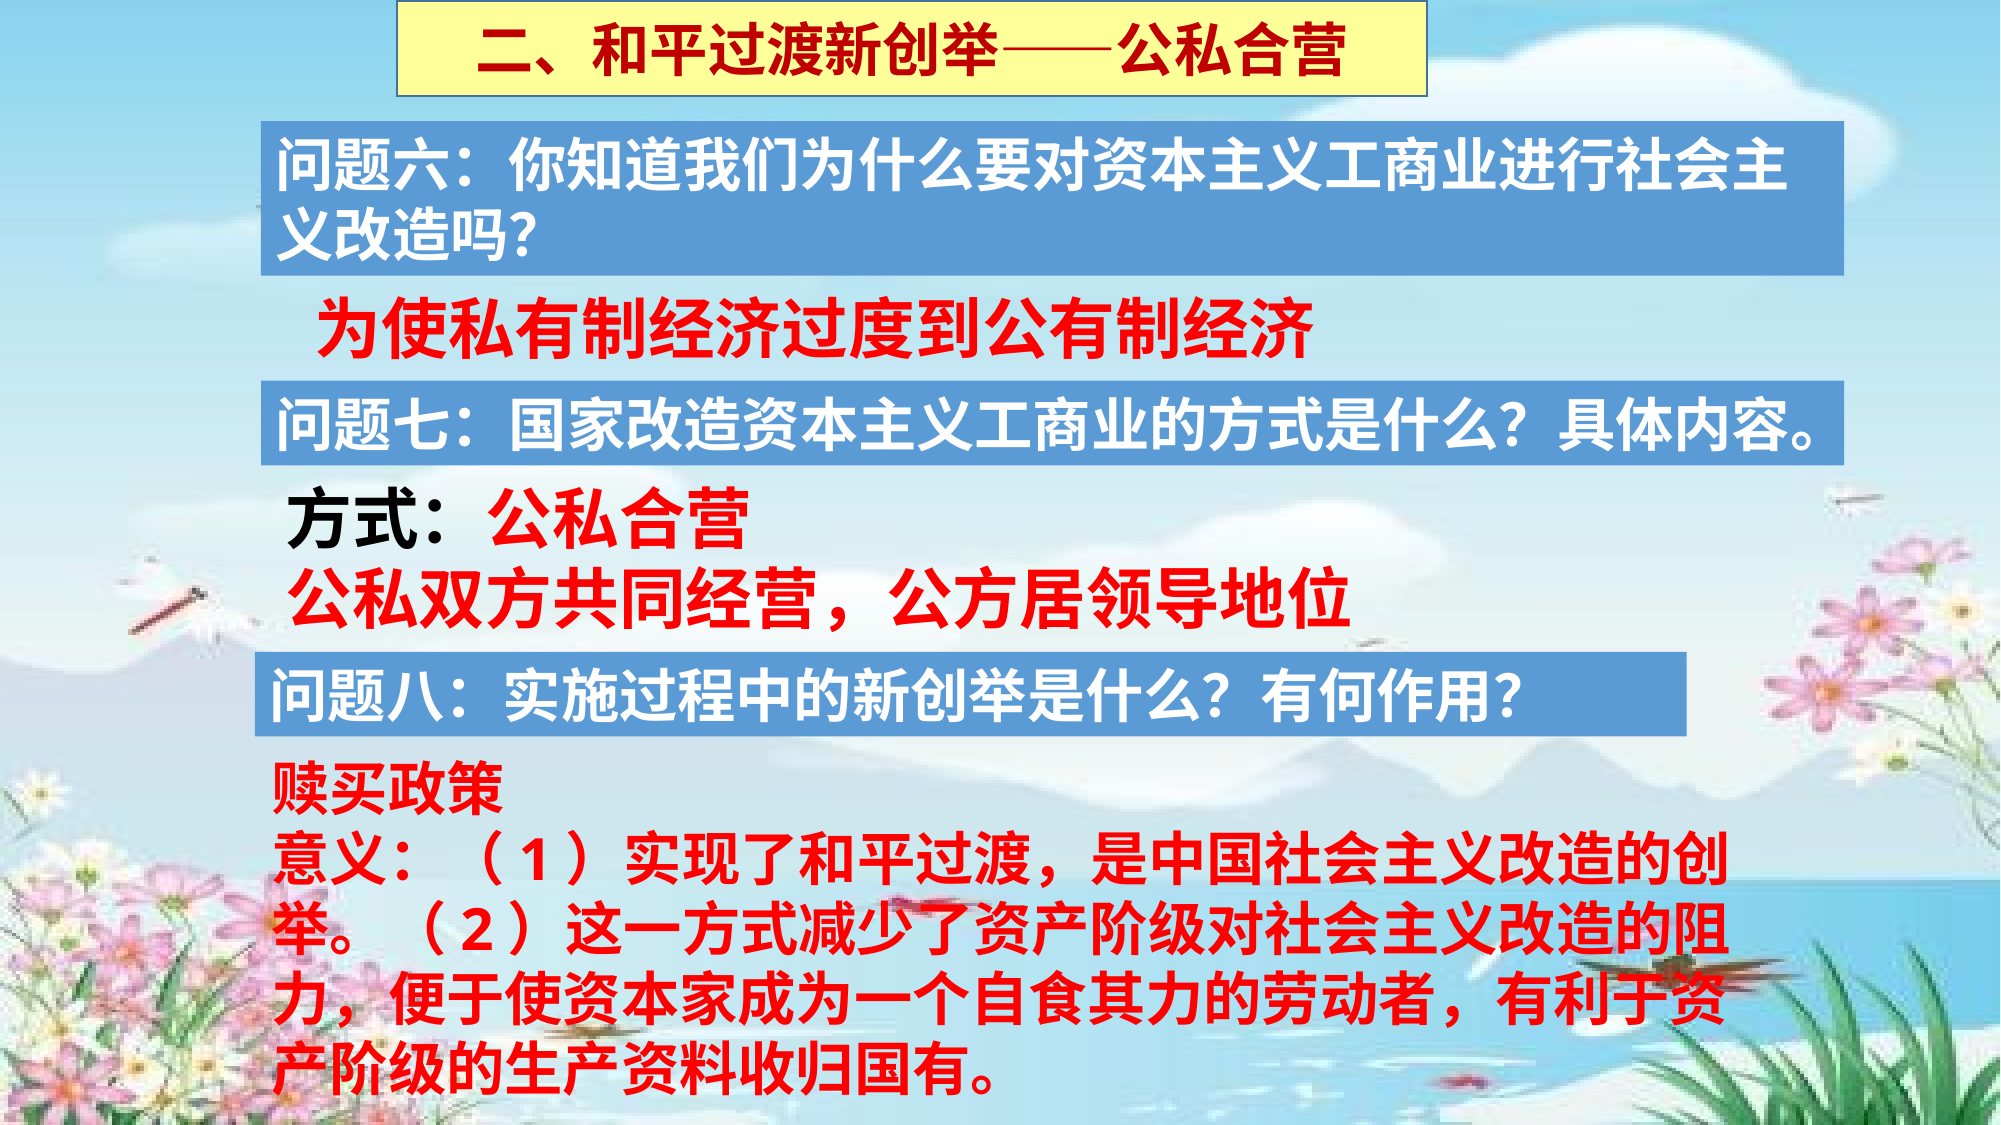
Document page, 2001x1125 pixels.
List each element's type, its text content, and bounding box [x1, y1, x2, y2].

text_box 二、和平过渡新创举——公私合营 [396, 0, 1428, 97]
text_box 问题七：国家改造资本主义工商业的方式是什么？具体内容。 [261, 380, 1845, 466]
text_box 赎买政策 意义：（1）实现了和平过渡，是中国社会主义改造的创举。（2）这一方式减少了资产阶级对社会主义改造的阻力，便于使资本家成为一个自食其力的劳动者，有利于资产阶级的生产资料收归国有。 [256, 745, 1792, 1125]
text_box 问题六：你知道我们为什么要对资本主义工商业进行社会主义改造吗？ [260, 121, 1845, 276]
picture [0, 0, 2001, 1125]
text_box 方式：公私合营 公私双方共同经营，公方居领导地位 [270, 469, 1369, 645]
text_box 为使私有制经济过度到公有制经济 [299, 279, 1331, 374]
text_box 问题八：实施过程中的新创举是什么？有何作用？ [254, 651, 1687, 737]
